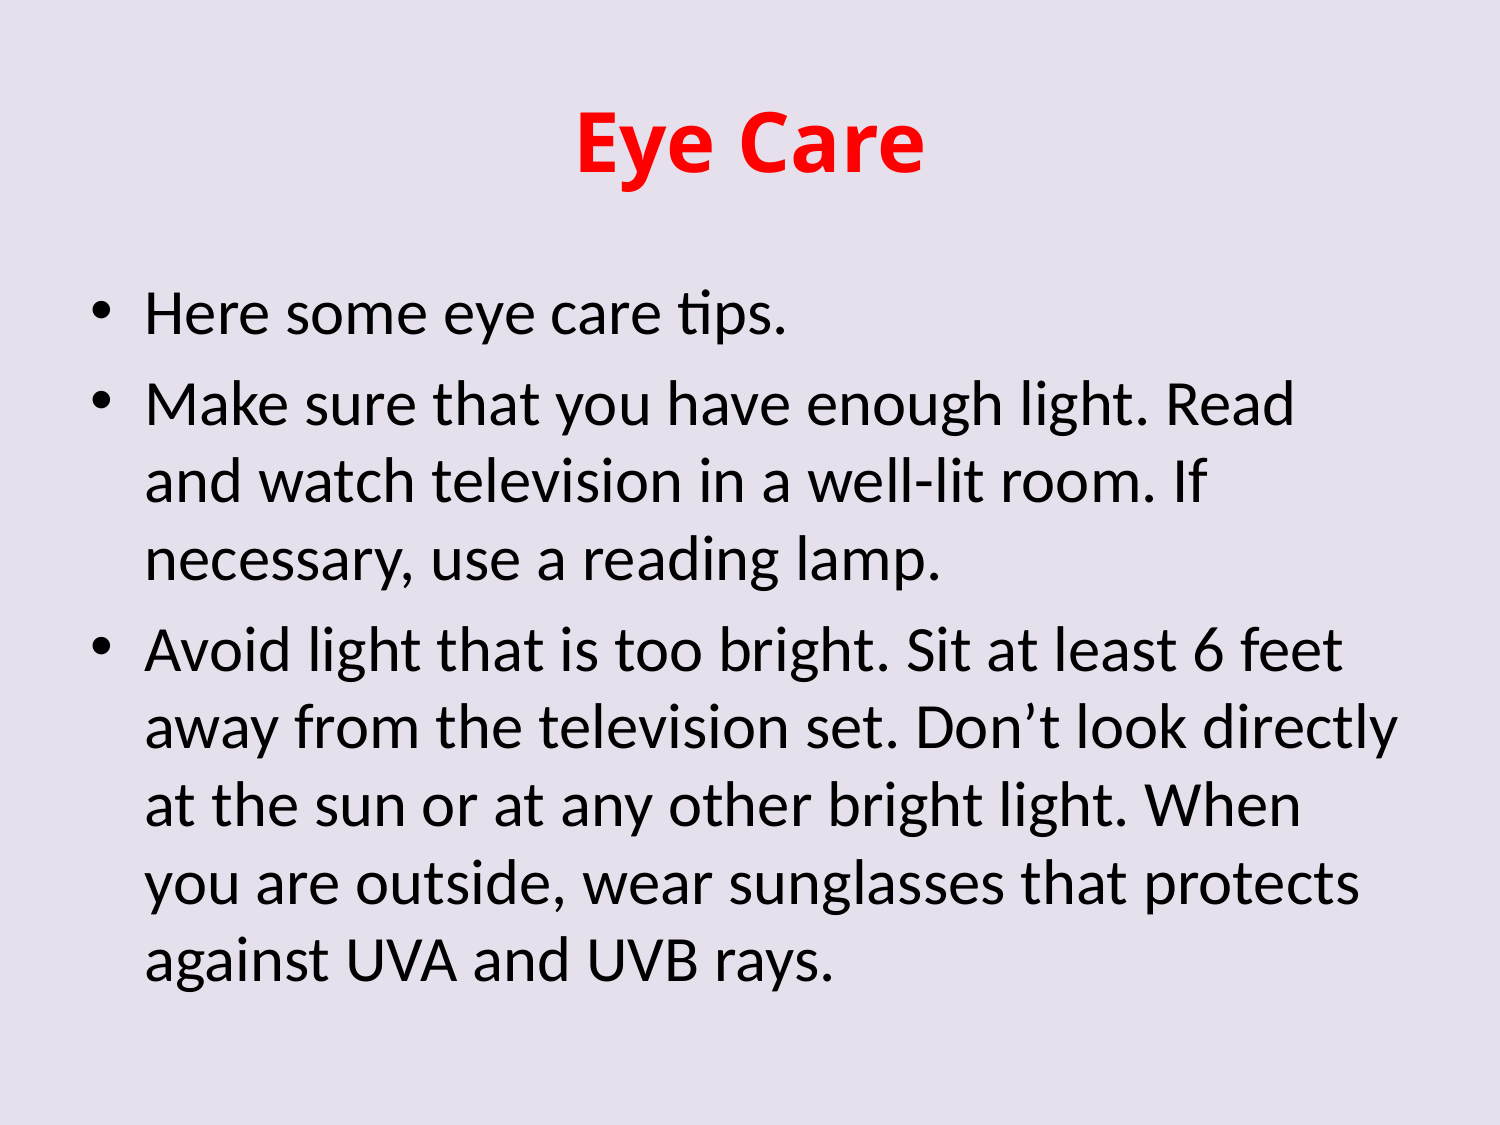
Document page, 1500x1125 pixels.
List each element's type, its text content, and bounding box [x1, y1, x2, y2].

title Eye Care [75, 45, 1425, 233]
list Here some eye care tips. Make sure that you have enough light. Read and watch television in a well-lit room. If necessary, use a reading lamp. Avoid light that is too bright. Sit at least 6 feet away from the television set. Don’t look directly at the sun or at any other bright light. When you are outside, wear sunglasses that protects against UVA and UVB rays. [75, 262, 1425, 1005]
